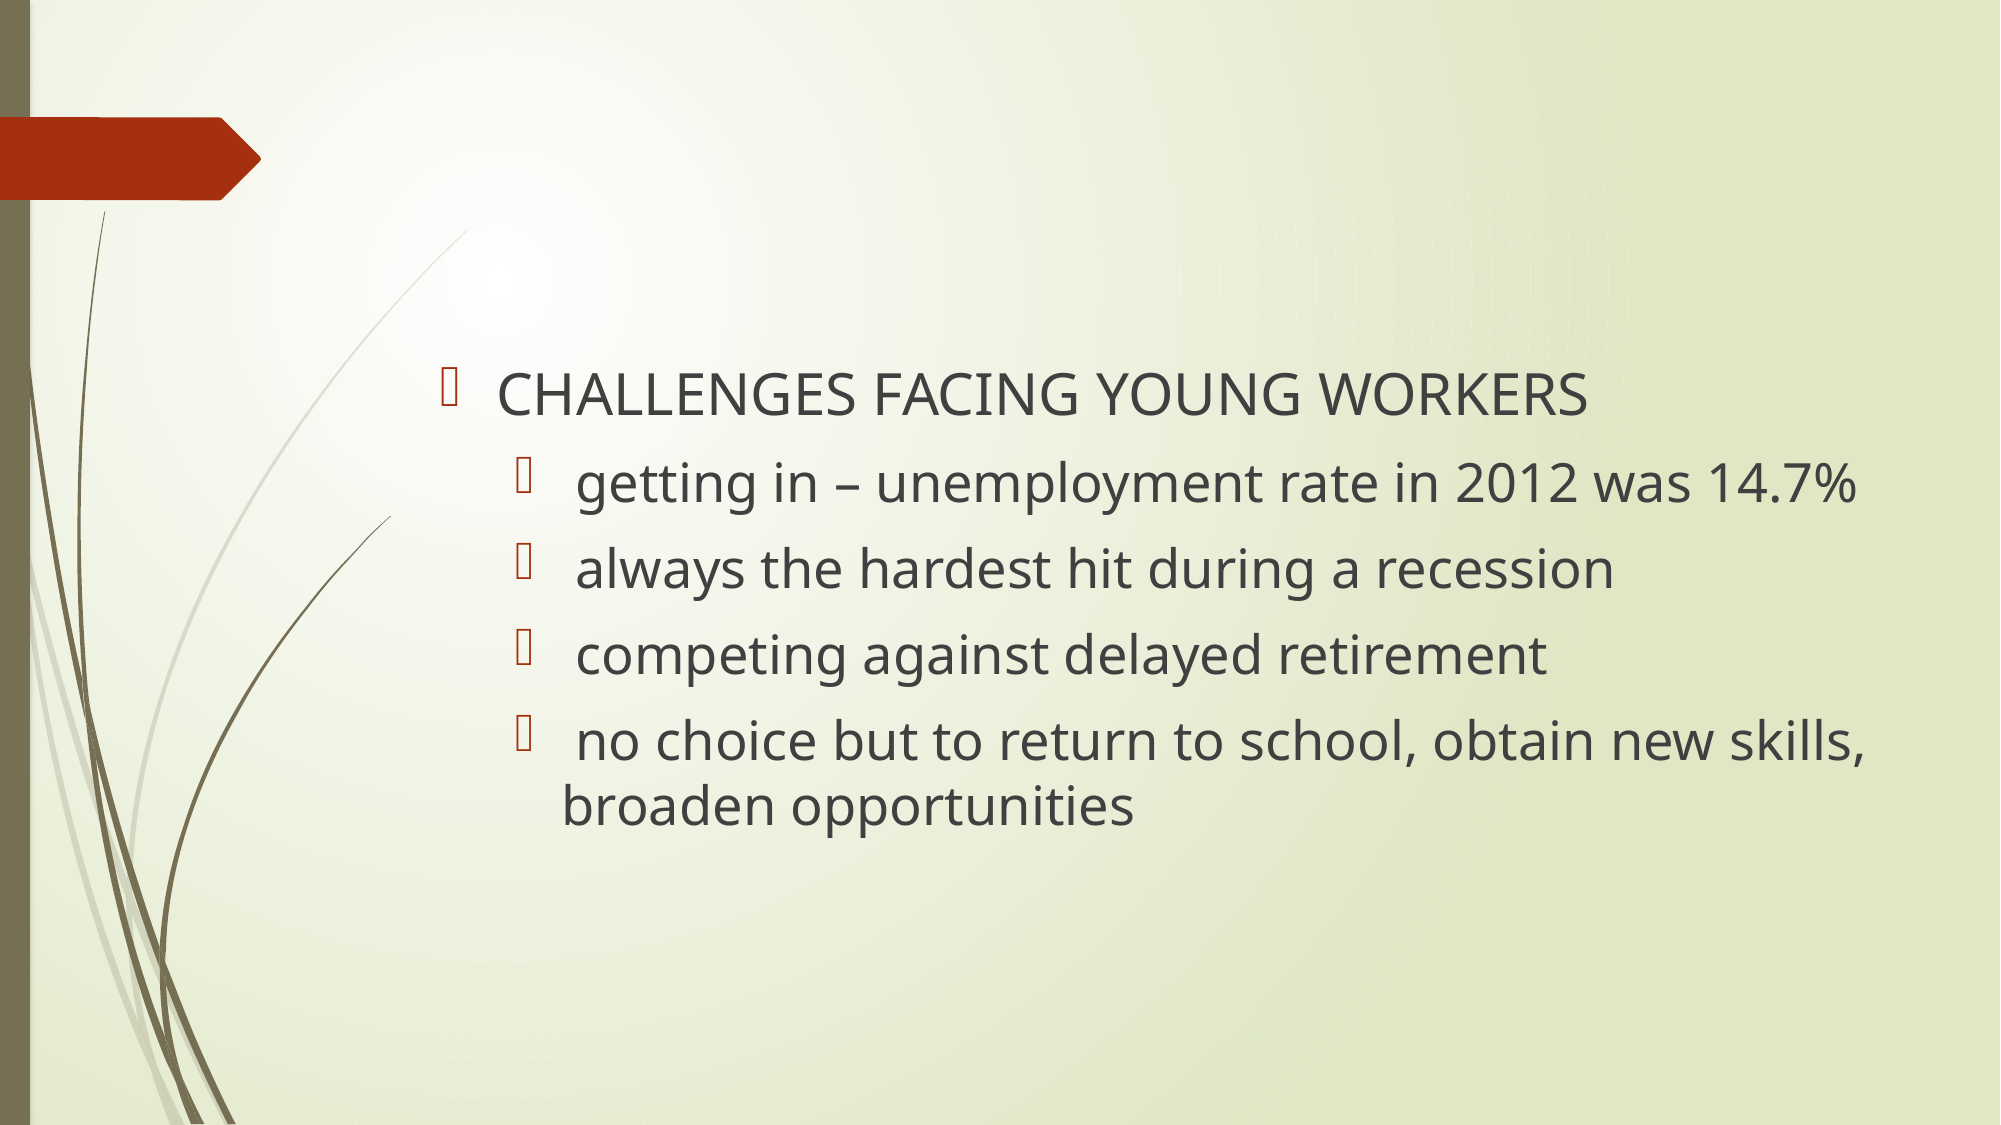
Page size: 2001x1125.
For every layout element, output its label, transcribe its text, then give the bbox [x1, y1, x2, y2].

list CHALLENGES FACING YOUNG WORKERS getting in – unemployment rate in 2012 was 14.7% always the hardest hit during a recession competing against delayed retirement no choice but to return to school, obtain new skills, broaden opportunities [424, 350, 1888, 970]
